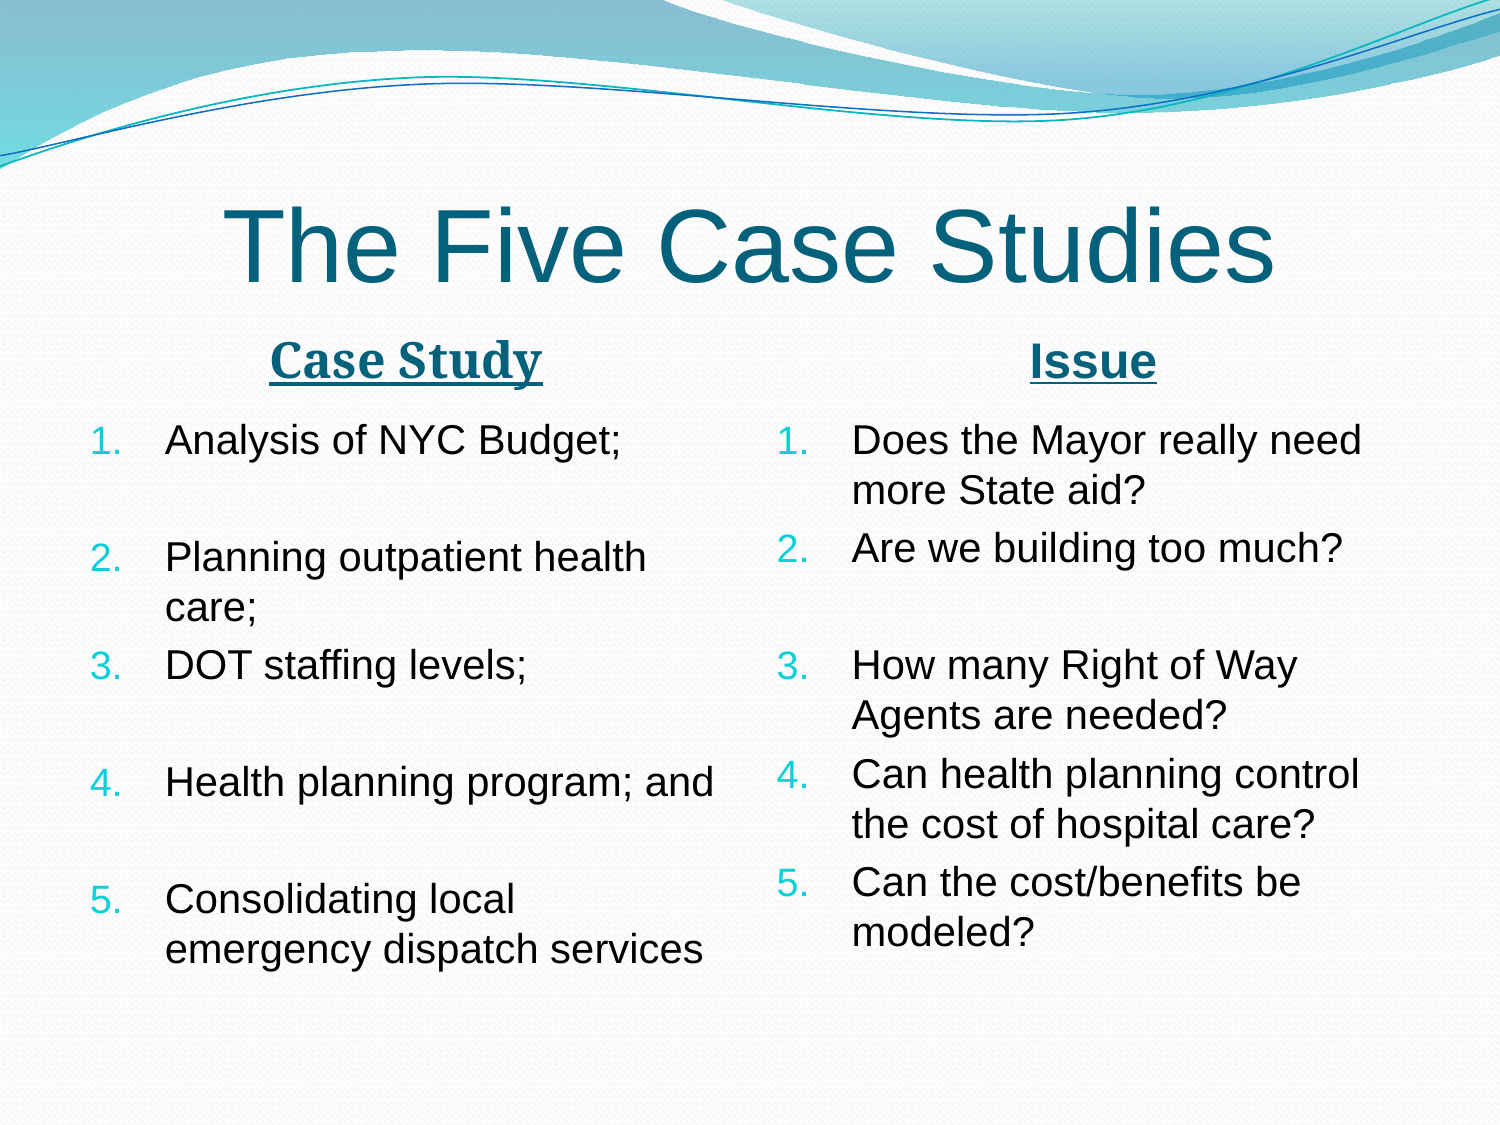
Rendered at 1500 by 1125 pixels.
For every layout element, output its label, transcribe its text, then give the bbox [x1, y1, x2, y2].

list Analysis of NYC Budget; Planning outpatient health care; DOT staffing levels; Health planning program; and Consolidating local emergency dispatch services [75, 412, 738, 1044]
title The Five Case Studies [75, 115, 1425, 303]
list Does the Mayor really need more State aid? Are we building too much? How many Right of Way Agents are needed? Can health planning control the cost of hospital care? Can the cost/benefits be modeled? [761, 412, 1425, 1044]
list Issue [761, 305, 1425, 412]
list Case Study [75, 304, 738, 412]
